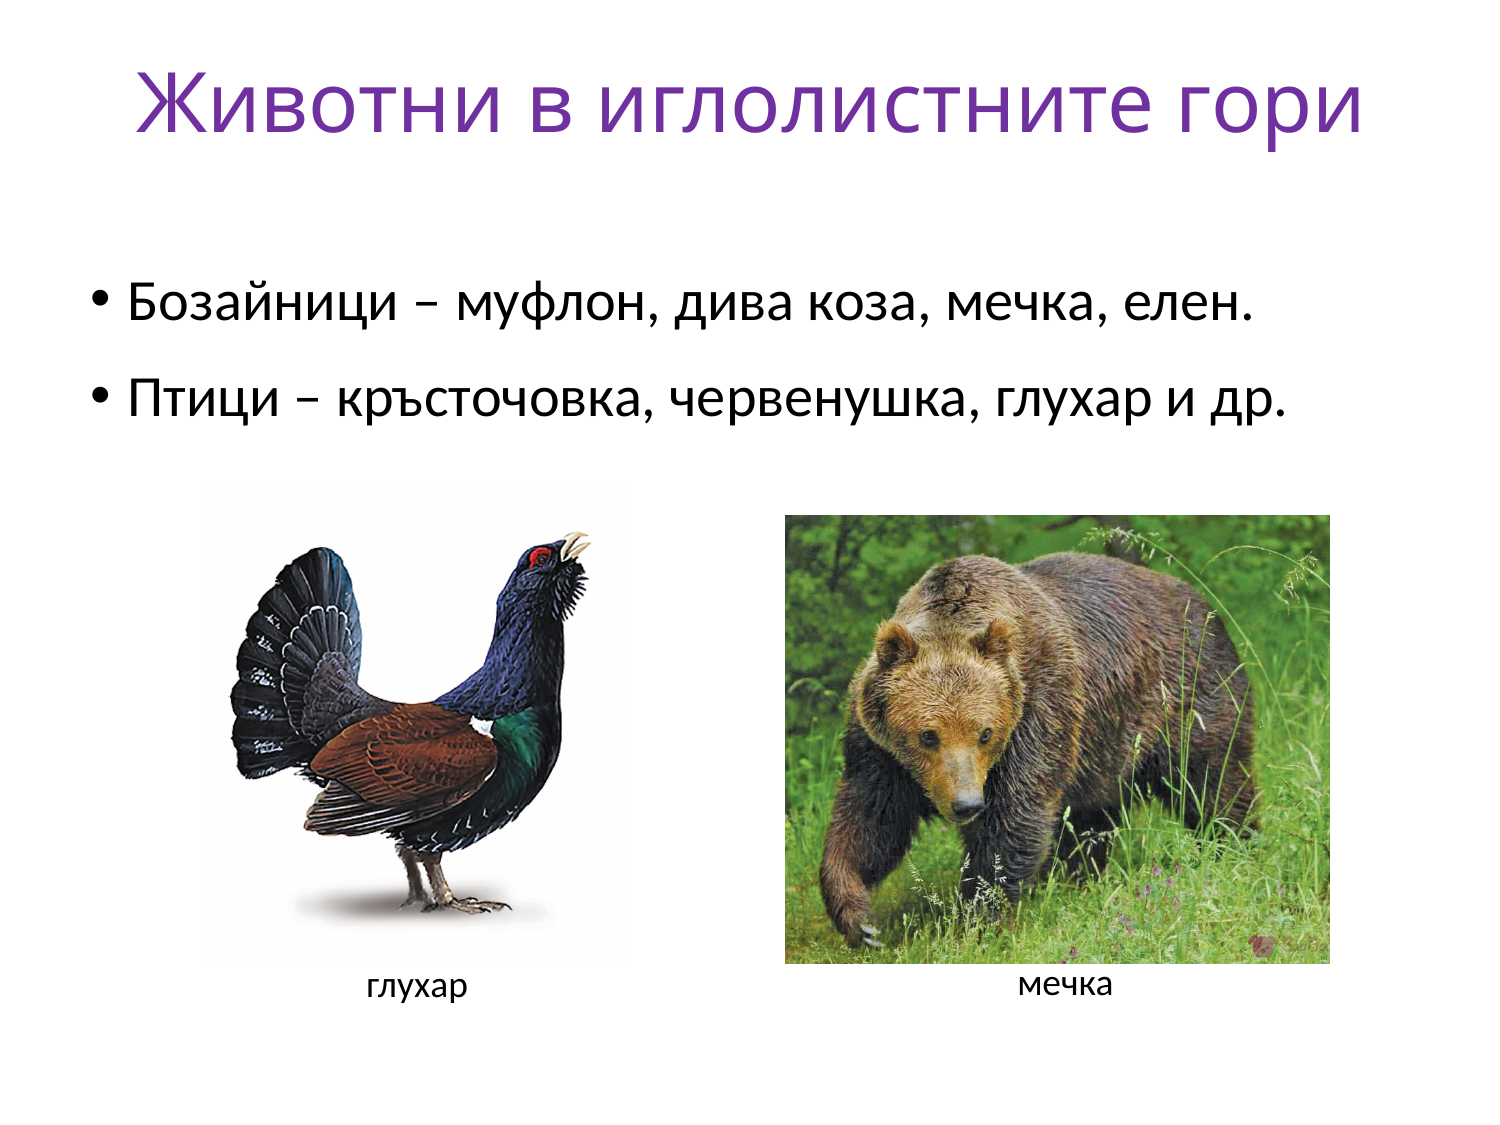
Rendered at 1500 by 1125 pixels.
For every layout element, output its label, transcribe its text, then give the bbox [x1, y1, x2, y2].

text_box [204, 487, 631, 1013]
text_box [785, 515, 1330, 1011]
title Животни в иглолистните гори [76, 30, 1427, 180]
list Бозайници – муфлон, дива коза, мечка, елен. Птици – кръсточовка, червенушка, глухар и др. [75, 262, 1425, 563]
